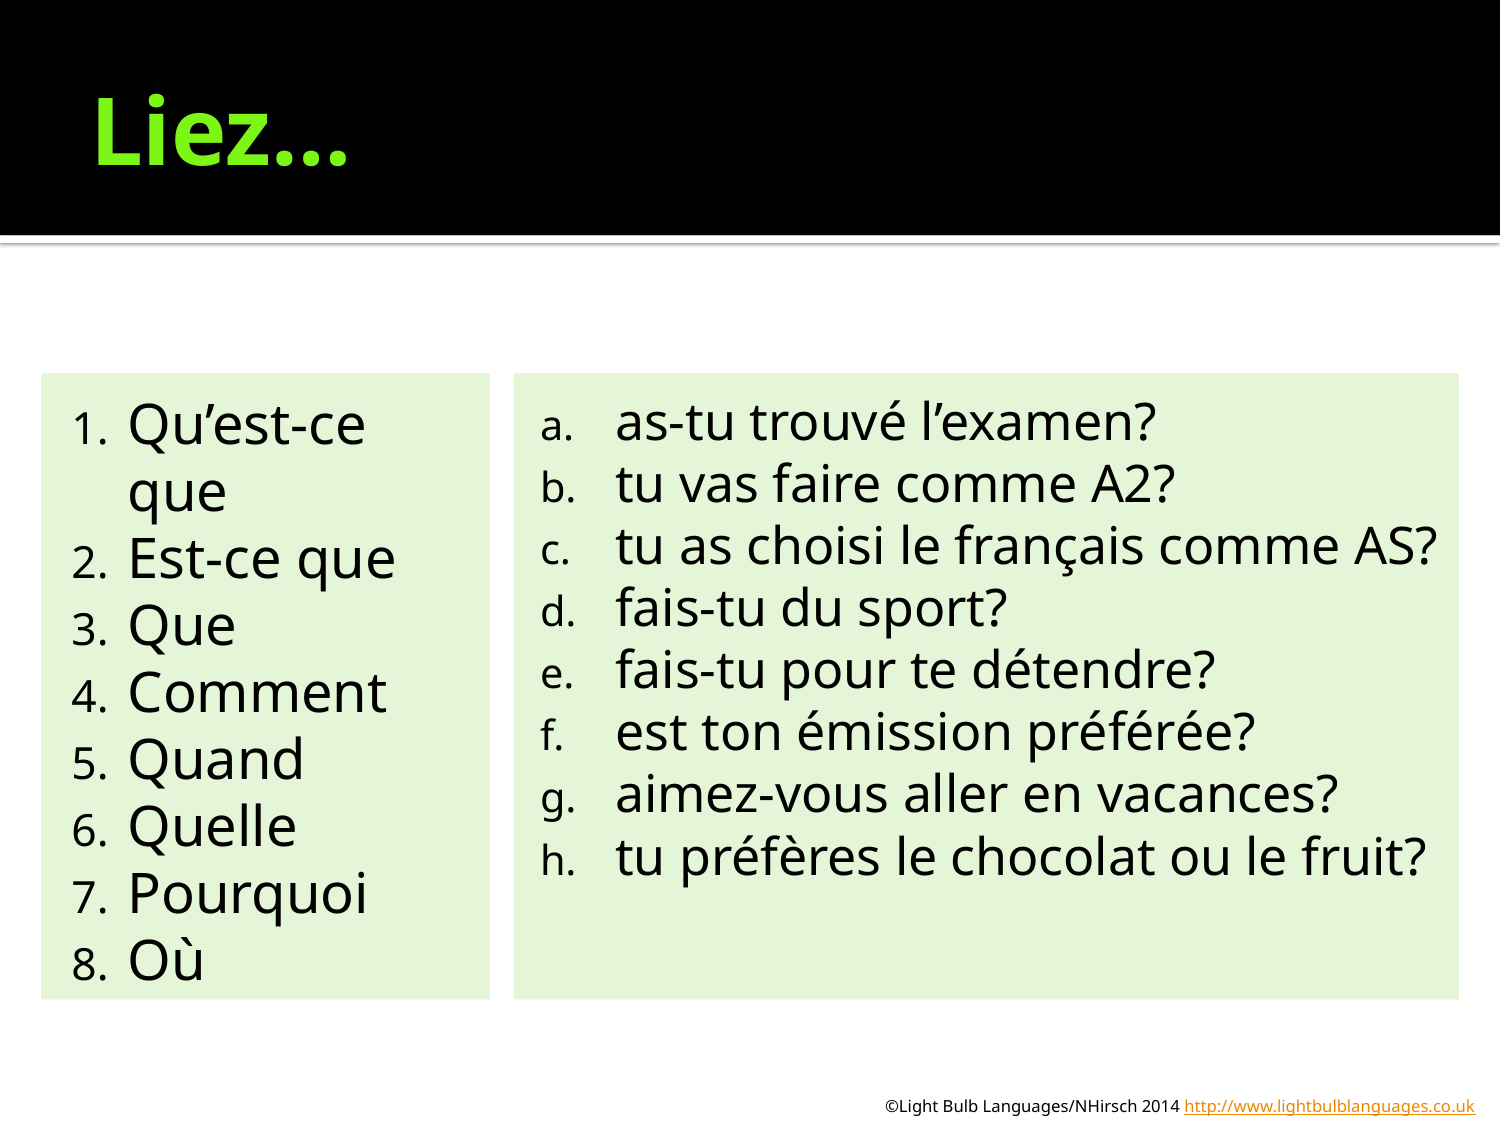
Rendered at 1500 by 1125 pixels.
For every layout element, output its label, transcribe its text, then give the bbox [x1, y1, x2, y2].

list as-tu trouvé l’examen? tu vas faire comme A2? tu as choisi le français comme AS? fais-tu du sport? fais-tu pour te détendre? est ton émission préférée? aimez-vous aller en vacances? tu préfères le chocolat ou le fruit? [513, 373, 1460, 1000]
list Qu’est-ce que Est-ce que Que Comment Quand Quelle Pourquoi Où [40, 373, 491, 1000]
title Liez… [75, 24, 1425, 231]
text_box ©Light Bulb Languages/NHirsch 2014 http://www.lightbulblanguages.co.uk [614, 1088, 1495, 1125]
